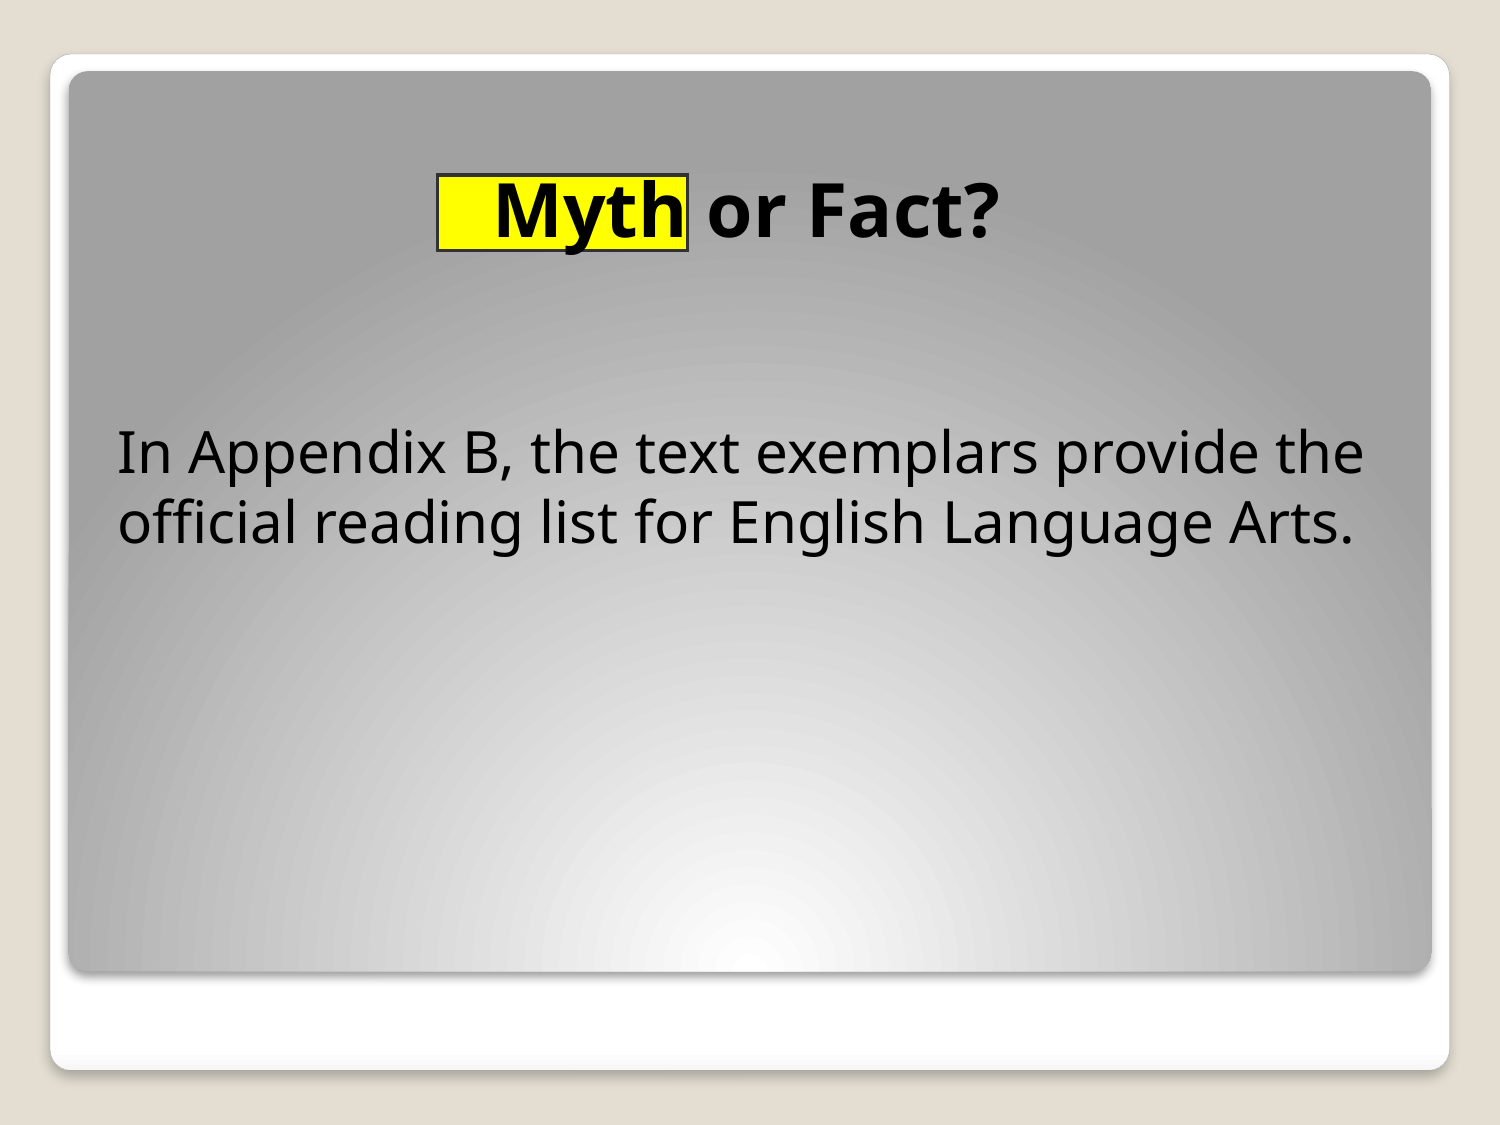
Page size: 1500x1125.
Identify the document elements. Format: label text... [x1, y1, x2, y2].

list In Appendix B, the text exemplars provide the official reading list for English Language Arts. [87, 399, 1413, 750]
title Myth or Fact? [75, 87, 1418, 260]
